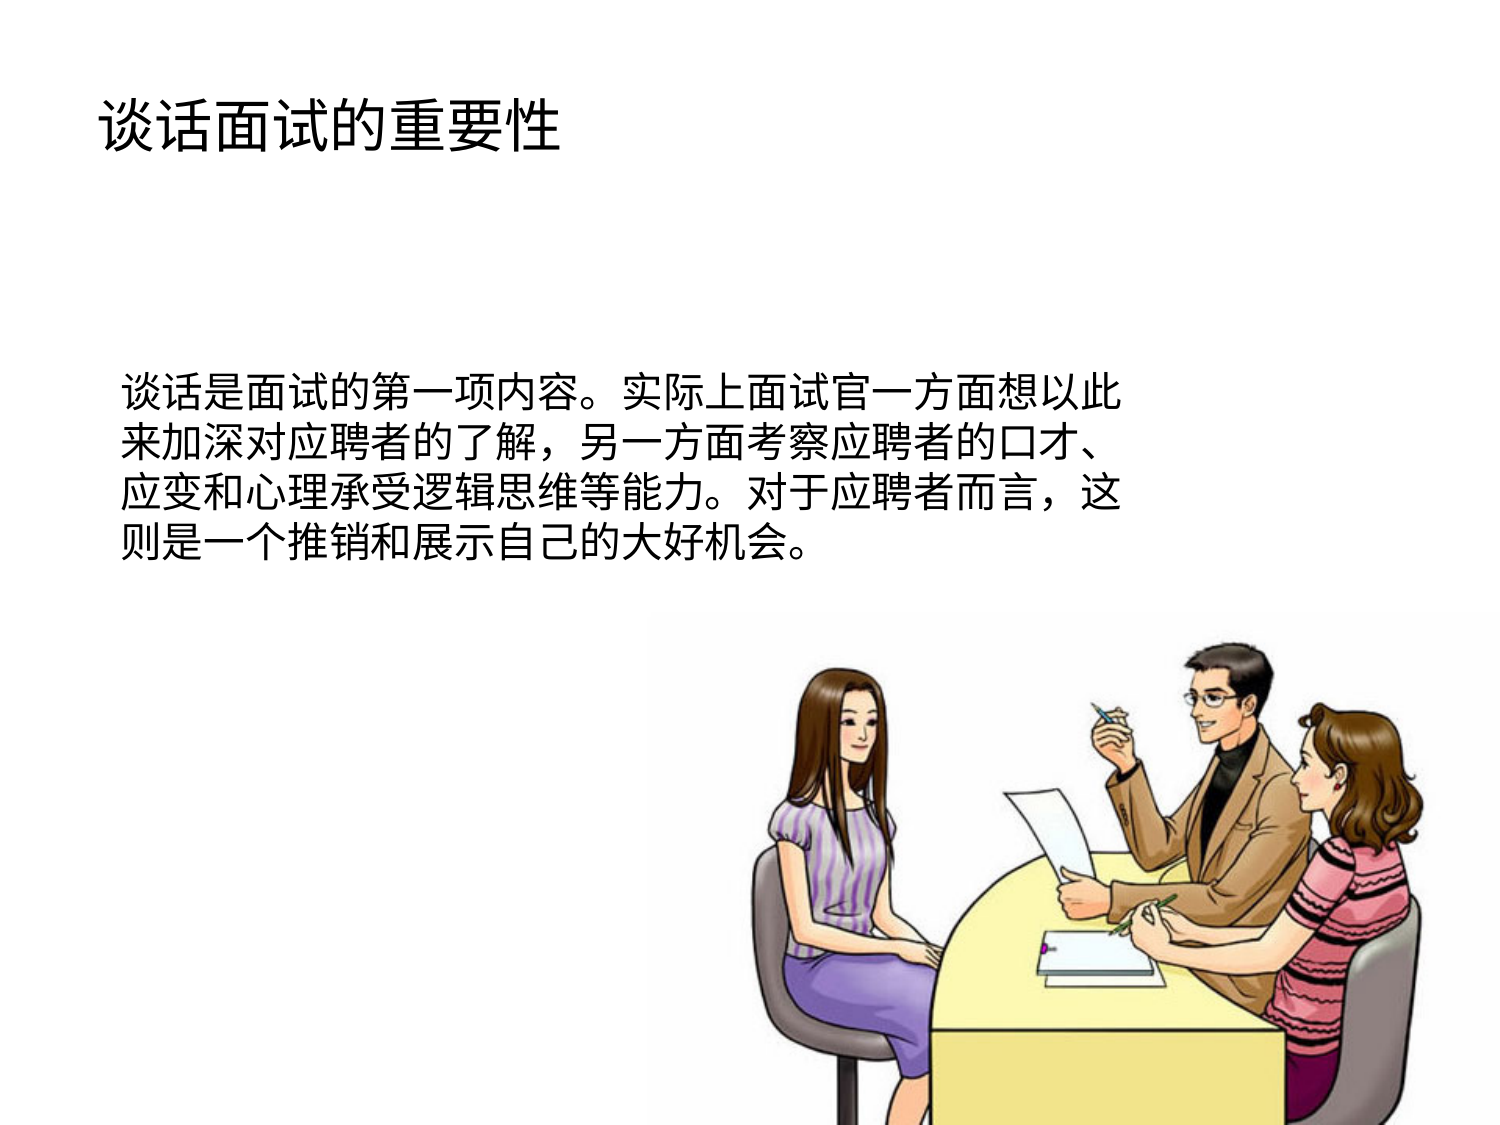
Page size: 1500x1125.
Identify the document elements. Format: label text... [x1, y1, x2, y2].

text_box 谈话是面试的第一项内容。实际上面试官一方面想以此来加深对应聘者的了解，另一方面考察应聘者的口才、应变和心理承受逻辑思维等能力。对于应聘者而言，这则是一个推销和展示自己的大好机会。 [105, 358, 1153, 739]
picture [0, 0, 1500, 1125]
text_box 谈话面试的重要性 [82, 82, 657, 167]
